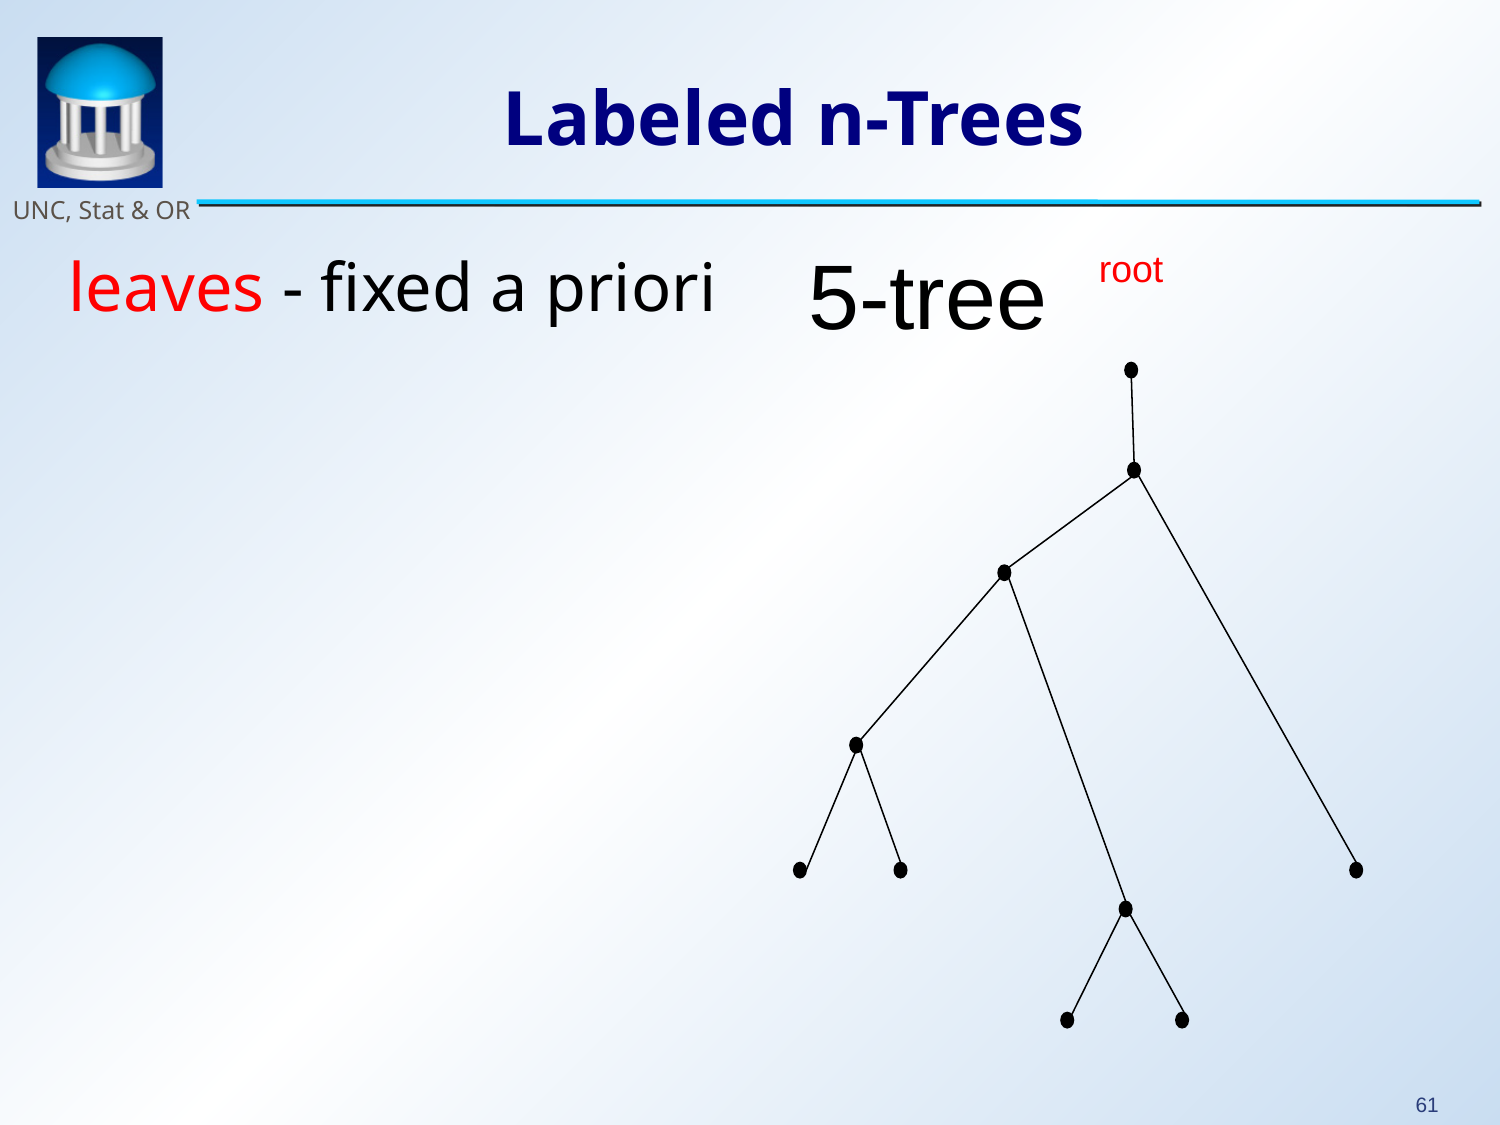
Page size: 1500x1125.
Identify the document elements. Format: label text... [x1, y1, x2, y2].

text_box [806, 752, 857, 871]
text_box [1060, 1012, 1074, 1028]
text_box 5-tree [793, 230, 1082, 355]
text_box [1071, 914, 1122, 1015]
title Labeled n-Trees [274, 74, 1313, 156]
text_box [1008, 577, 1126, 902]
text_box [1127, 465, 1141, 476]
text_box [849, 737, 859, 751]
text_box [860, 750, 901, 863]
text_box [793, 862, 803, 878]
text_box root [1082, 237, 1283, 298]
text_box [1129, 914, 1189, 1021]
text_box [1119, 904, 1132, 915]
text_box [1350, 864, 1363, 878]
text_box [894, 864, 907, 878]
list leaves - fixed a priori [53, 237, 788, 1076]
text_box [1130, 377, 1135, 463]
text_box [1008, 477, 1134, 568]
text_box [1128, 462, 1137, 468]
text_box [998, 565, 1007, 580]
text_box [1138, 475, 1357, 863]
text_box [860, 577, 1001, 740]
text_box [1124, 362, 1138, 378]
